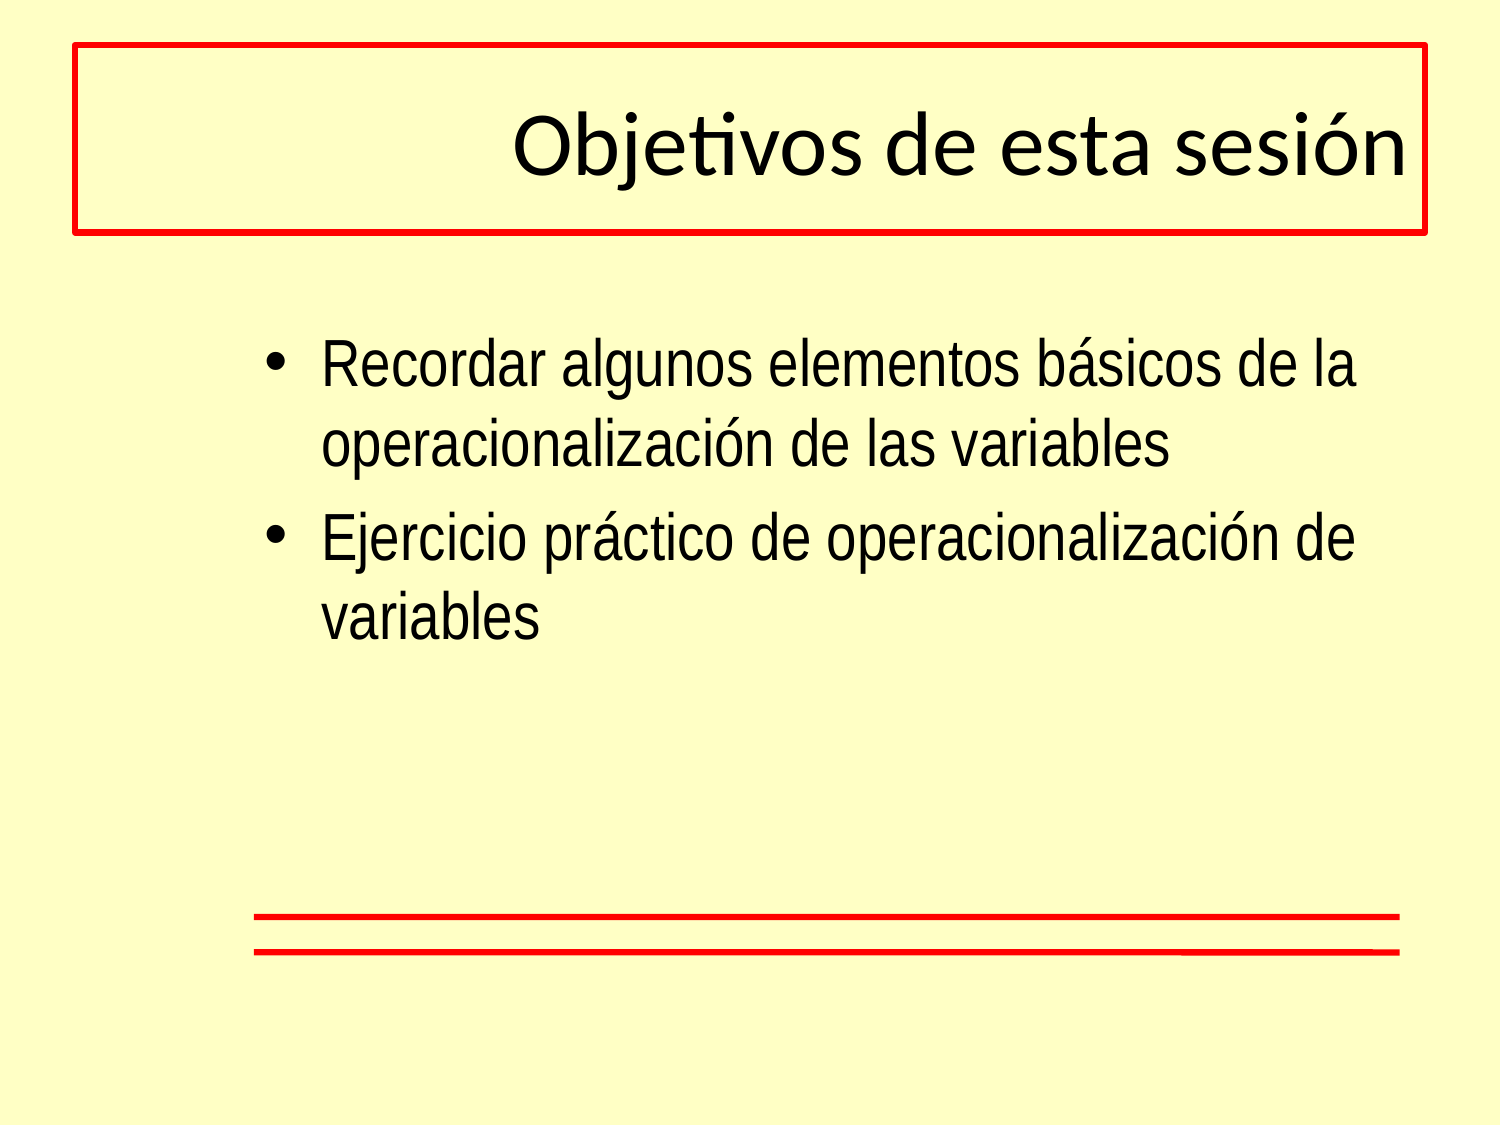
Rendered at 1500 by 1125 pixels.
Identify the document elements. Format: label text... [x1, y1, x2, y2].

list Recordar algunos elementos básicos de la operacionalización de las variables Ejercicio práctico de operacionalización de variables [249, 312, 1400, 1071]
title Objetivos de esta sesión [75, 45, 1425, 233]
